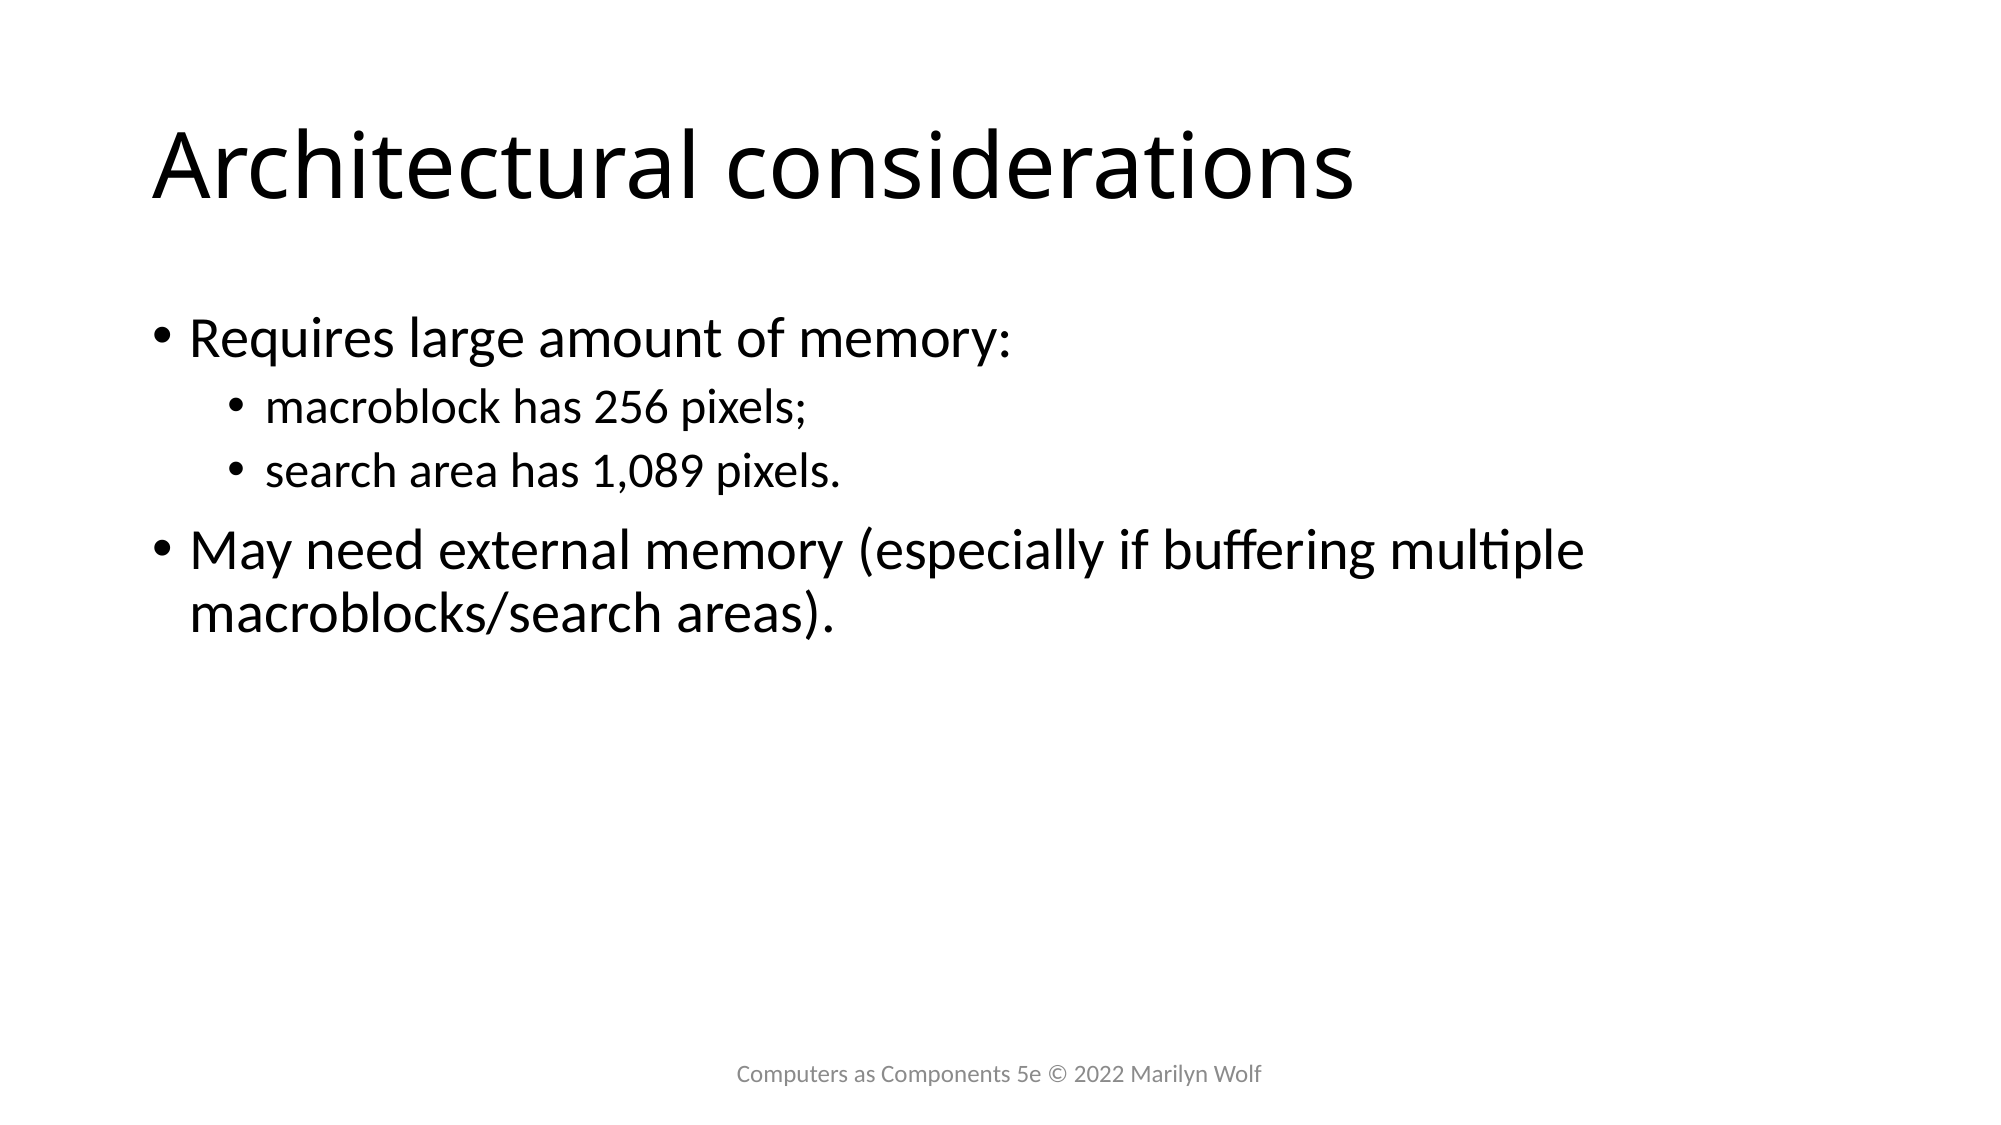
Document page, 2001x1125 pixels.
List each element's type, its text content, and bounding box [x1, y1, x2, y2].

list Requires large amount of memory: macroblock has 256 pixels; search area has 1,089 pixels. May need external memory (especially if buffering multiple macroblocks/search areas). [137, 299, 1863, 1014]
title Architectural considerations [137, 59, 1863, 278]
footer Computers as Components 5e © 2022 Marilyn Wolf [662, 1042, 1338, 1103]
